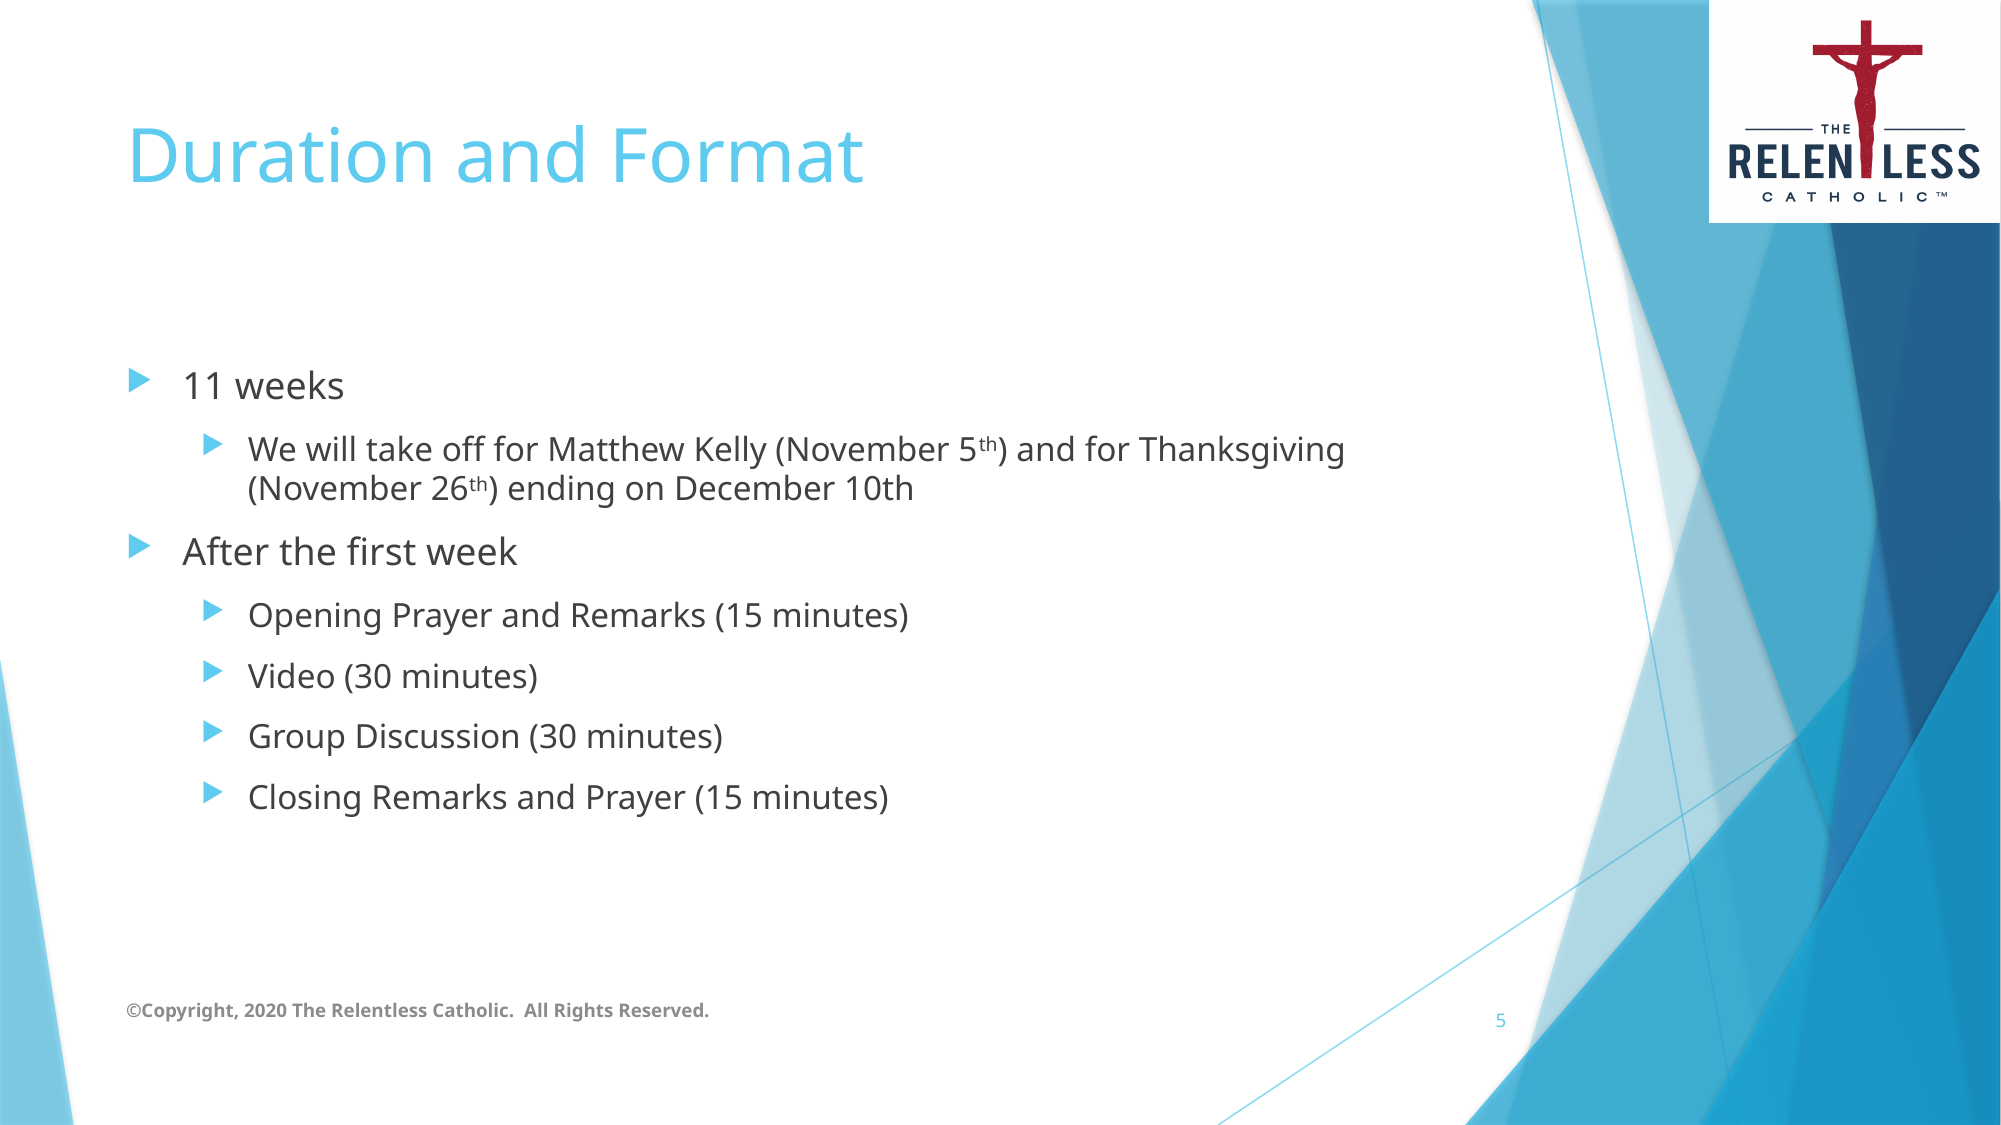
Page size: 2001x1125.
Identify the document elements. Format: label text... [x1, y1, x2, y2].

list 11 weeks We will take off for Matthew Kelly (November 5th) and for Thanksgiving (November 26th) ending on December 10th After the first week Opening Prayer and Remarks (15 minutes) Video (30 minutes) Group Discussion (30 minutes) Closing Remarks and Prayer (15 minutes) [111, 354, 1522, 992]
footer ©Copyright, 2020 The Relentless Catholic. All Rights Reserved. [111, 991, 1145, 1051]
slide_number 5 [1409, 991, 1522, 1051]
title Duration and Format [111, 99, 1522, 317]
picture [1709, 0, 2000, 223]
